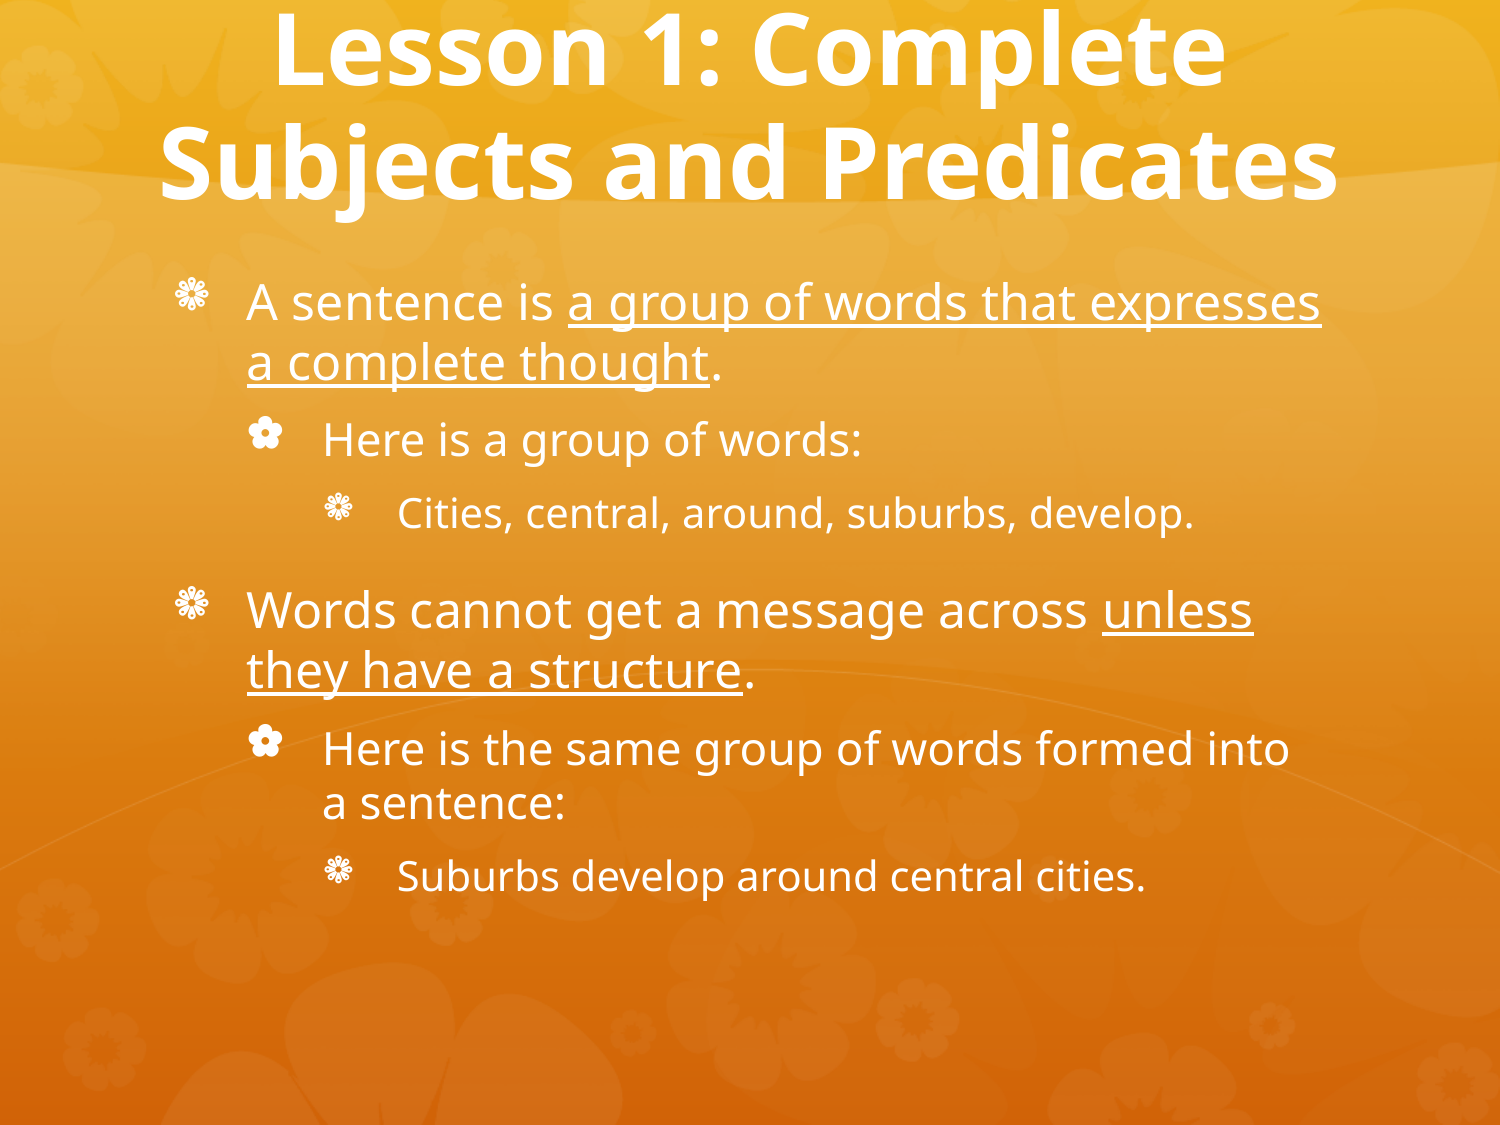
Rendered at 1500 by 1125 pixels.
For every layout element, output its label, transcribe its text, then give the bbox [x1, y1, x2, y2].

title Lesson 1: Complete Subjects and Predicates [127, 14, 1372, 203]
picture [0, 0, 1500, 1125]
list A sentence is a group of words that expresses a complete thought. Here is a group of words: Cities, central, around, suburbs, develop. Words cannot get a message across unless they have a structure. Here is the same group of words formed into a sentence: Suburbs develop around central cities. [156, 262, 1344, 967]
